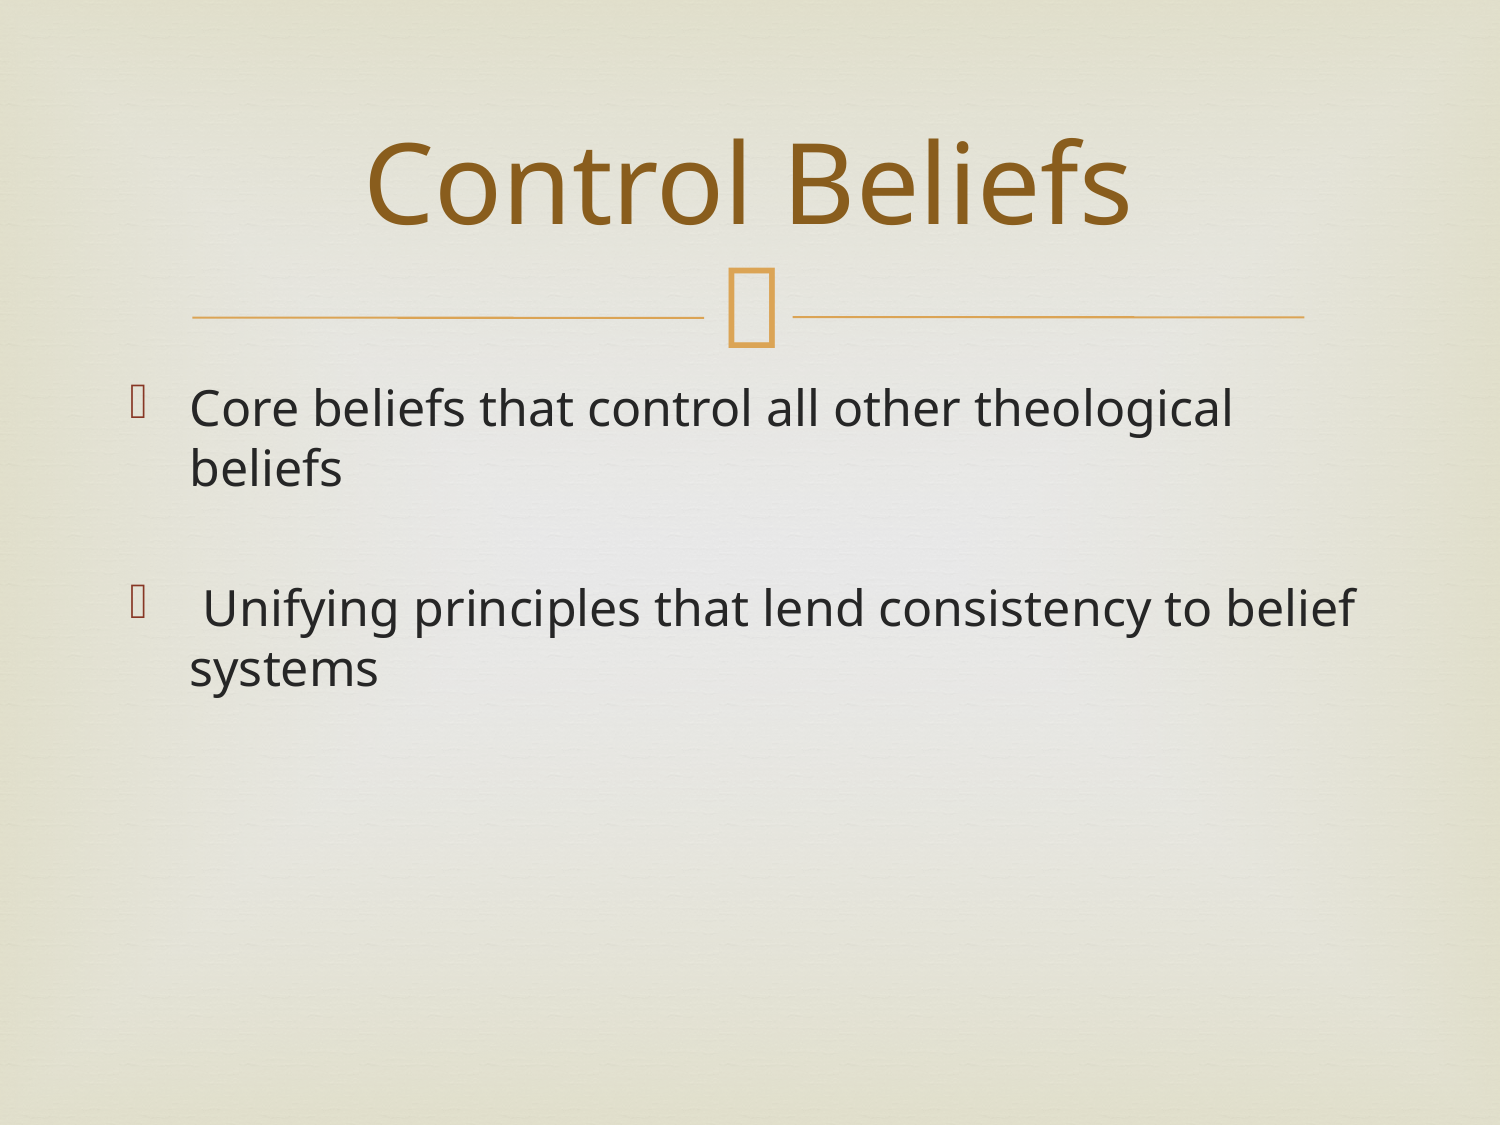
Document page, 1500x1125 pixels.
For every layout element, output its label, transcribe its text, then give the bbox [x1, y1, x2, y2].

list Core beliefs that control all other theological beliefs Unifying principles that lend consistency to belief systems [114, 368, 1386, 1005]
title Control Beliefs [112, 93, 1386, 267]
